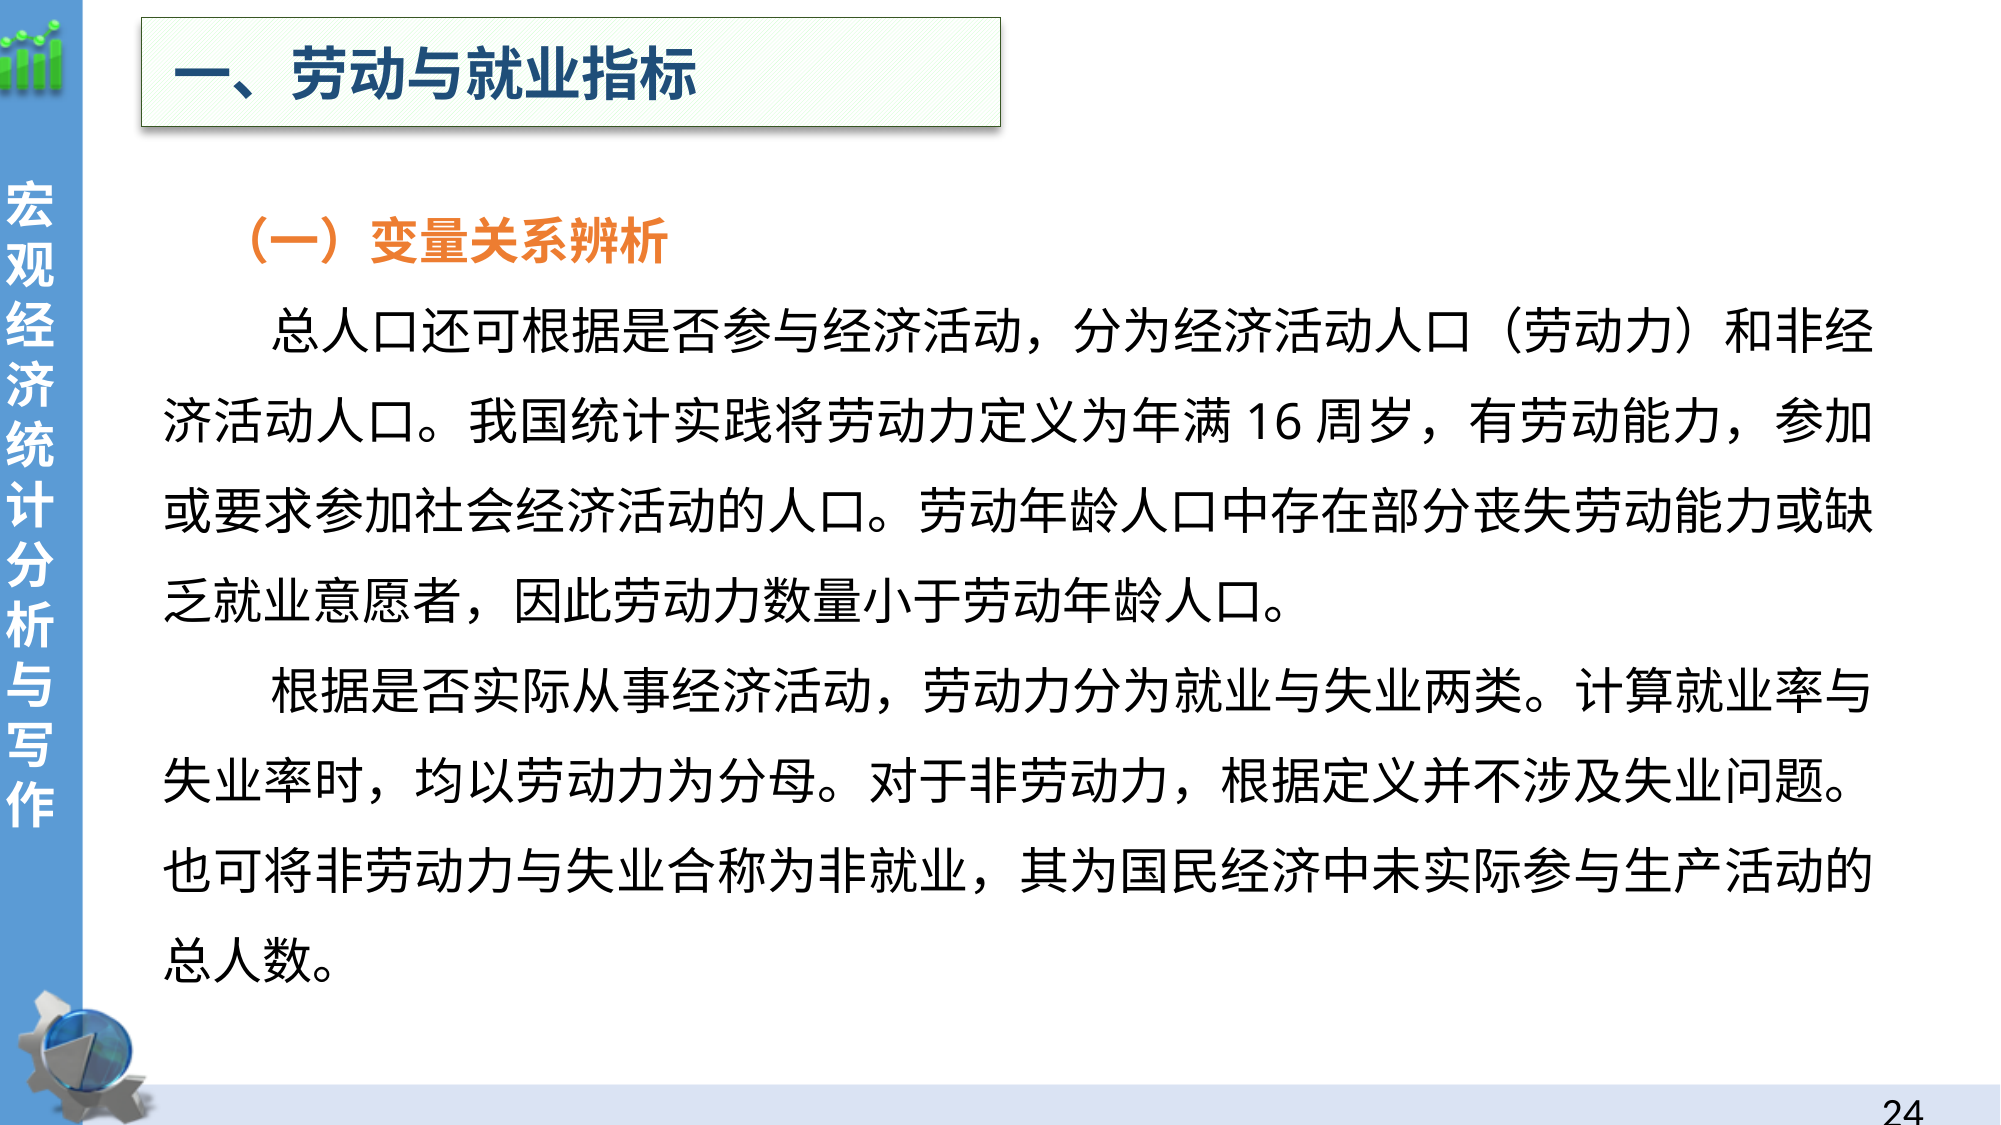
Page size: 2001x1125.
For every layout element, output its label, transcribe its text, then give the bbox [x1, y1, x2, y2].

text_box [1786, 1085, 1940, 1125]
text_box 一、劳动与就业指标 [141, 17, 1000, 127]
picture [0, 0, 2001, 1125]
text_box （一）变量关系辨析 总人口还可根据是否参与经济活动，分为经济活动人口（劳动力）和非经济活动人口。我国统计实践将劳动力定义为年满16周岁，有劳动能力，参加或要求参加社会经济活动的人口。劳动年龄人口中存在部分丧失劳动能力或缺乏就业意愿者，因此劳动力数量小于劳动年龄人口。 根据是否实际从事经济活动，劳动力分为就业与失业两类。计算就业率与失业率时，均以劳动力为分母。对于非劳动力，根据定义并不涉及失业问题。也可将非劳动力与失业合称为非就业，其为国民经济中未实际参与生产活动的总人数。 [148, 183, 1890, 1053]
